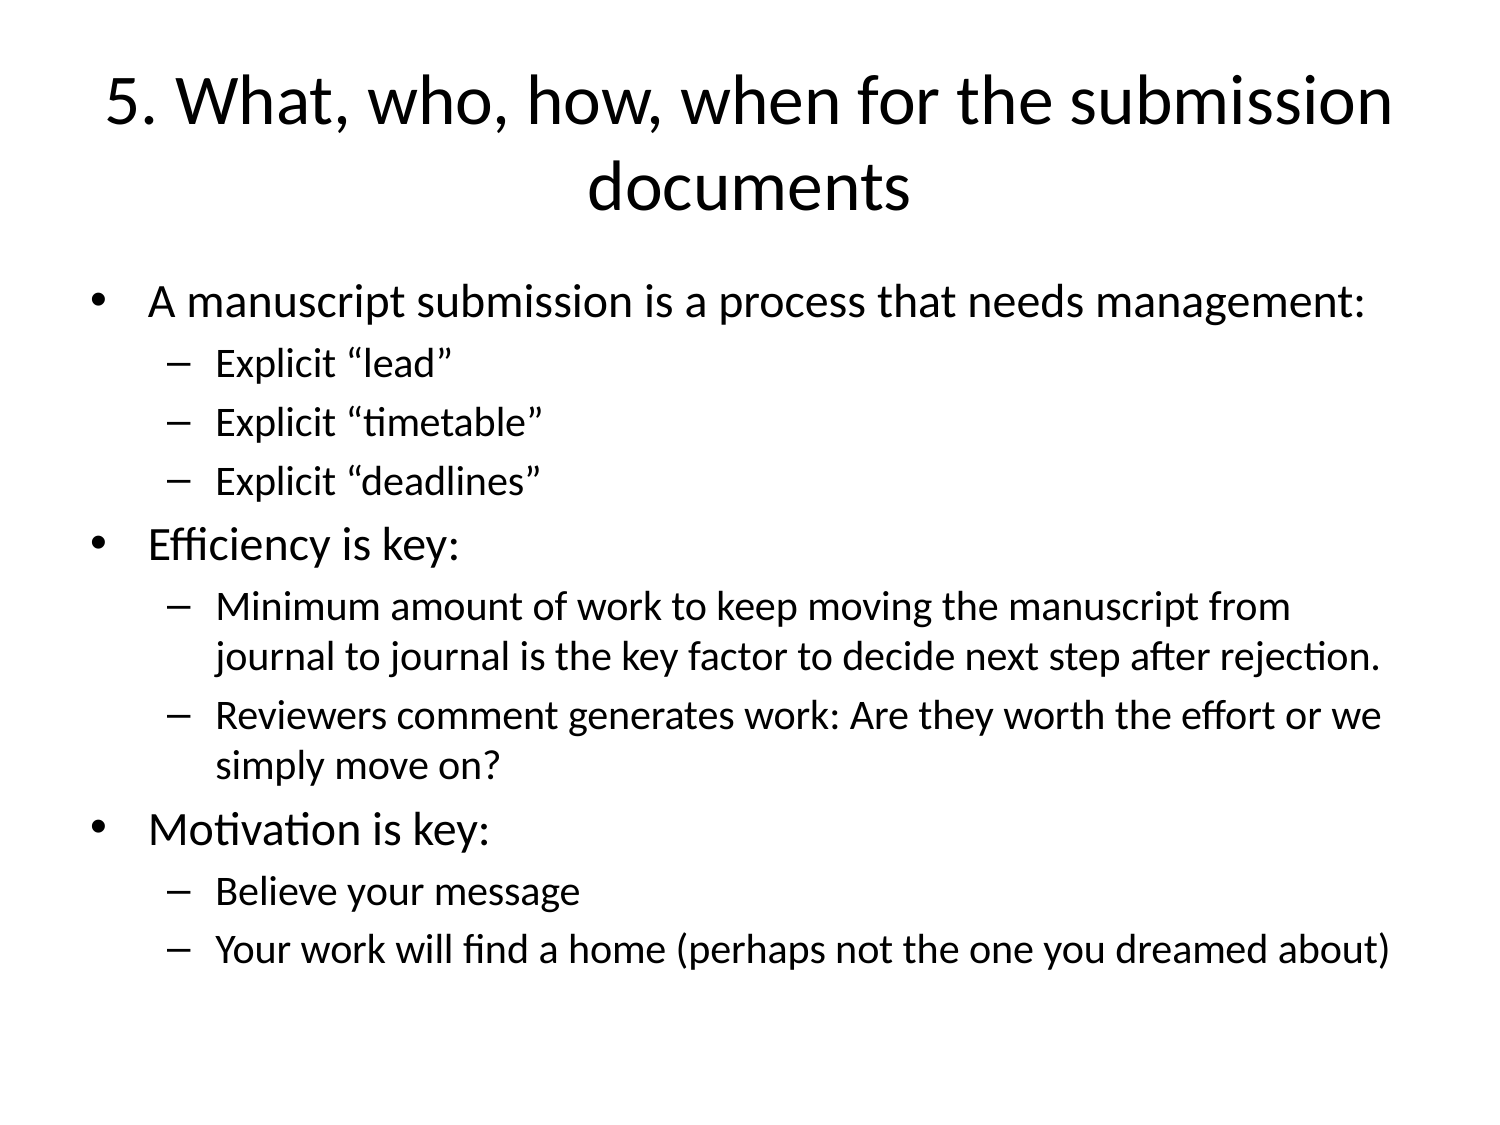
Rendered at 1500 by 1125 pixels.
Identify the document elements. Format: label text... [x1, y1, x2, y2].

list A manuscript submission is a process that needs management: Explicit “lead” Explicit “timetable” Explicit “deadlines” Efficiency is key: Minimum amount of work to keep moving the manuscript from journal to journal is the key factor to decide next step after rejection. Reviewers comment generates work: Are they worth the effort or we simply move on? Motivation is key: Believe your message Your work will find a home (perhaps not the one you dreamed about) [75, 262, 1425, 1005]
title 5. What, who, how, when for the submission documents [75, 45, 1425, 233]
